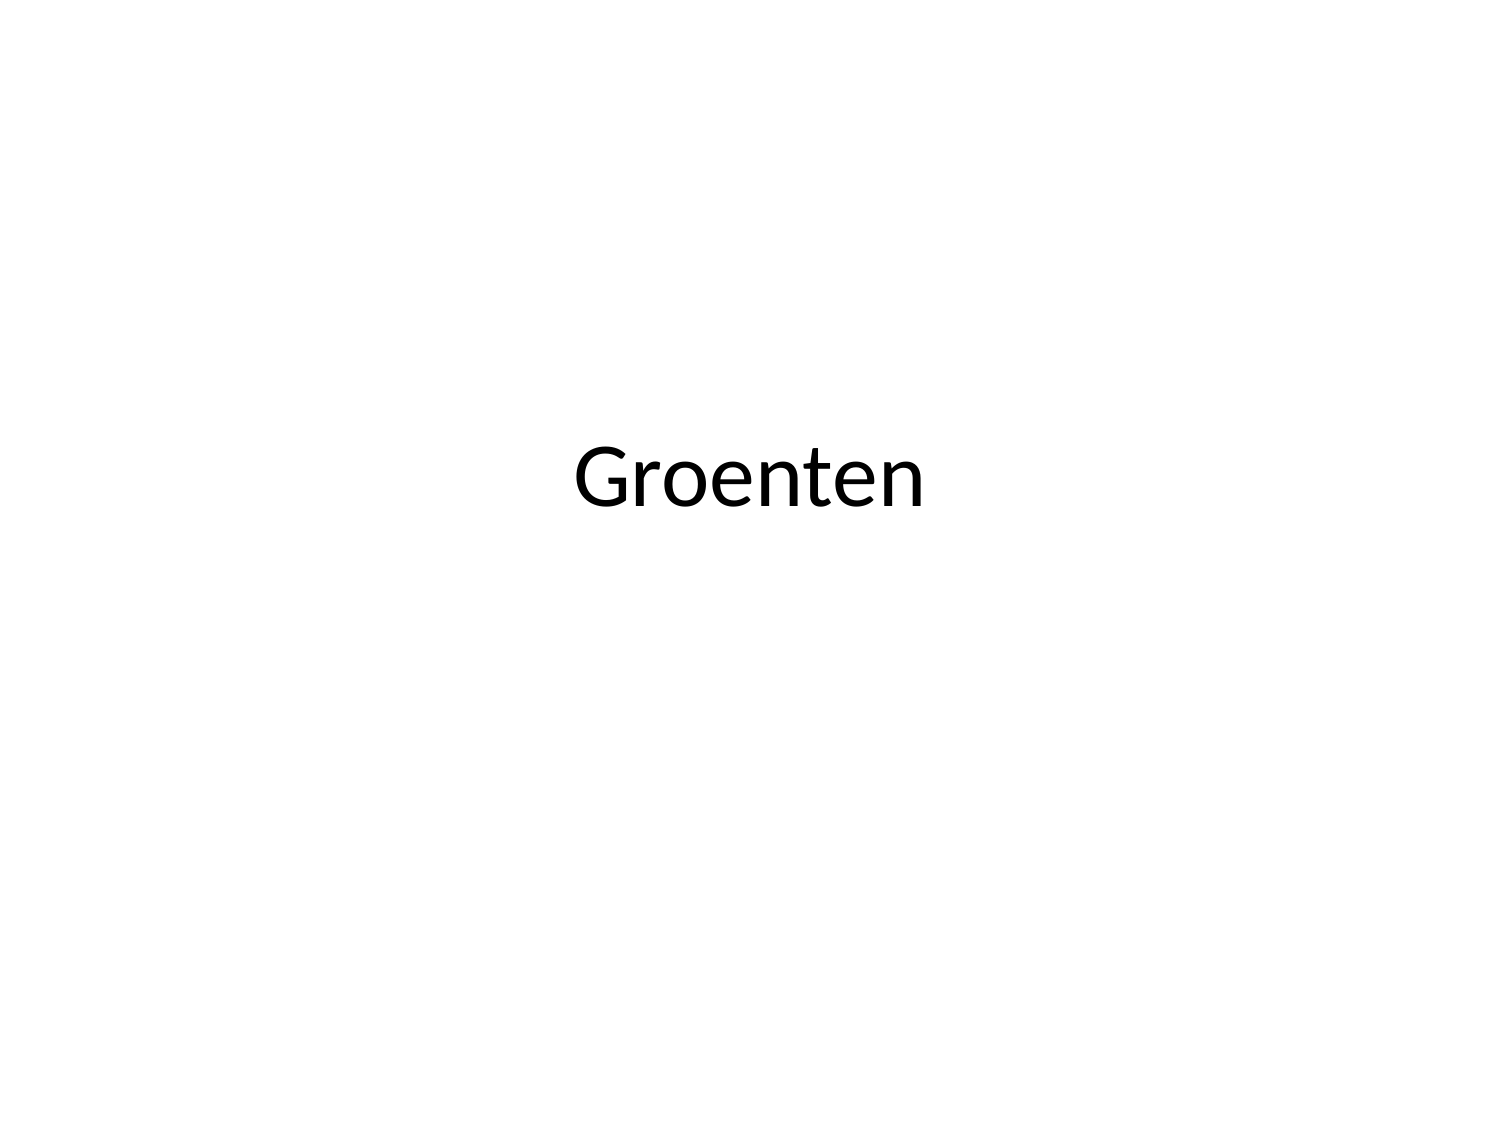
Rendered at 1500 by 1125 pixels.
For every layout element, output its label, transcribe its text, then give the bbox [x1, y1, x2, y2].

title Groenten [112, 349, 1388, 591]
